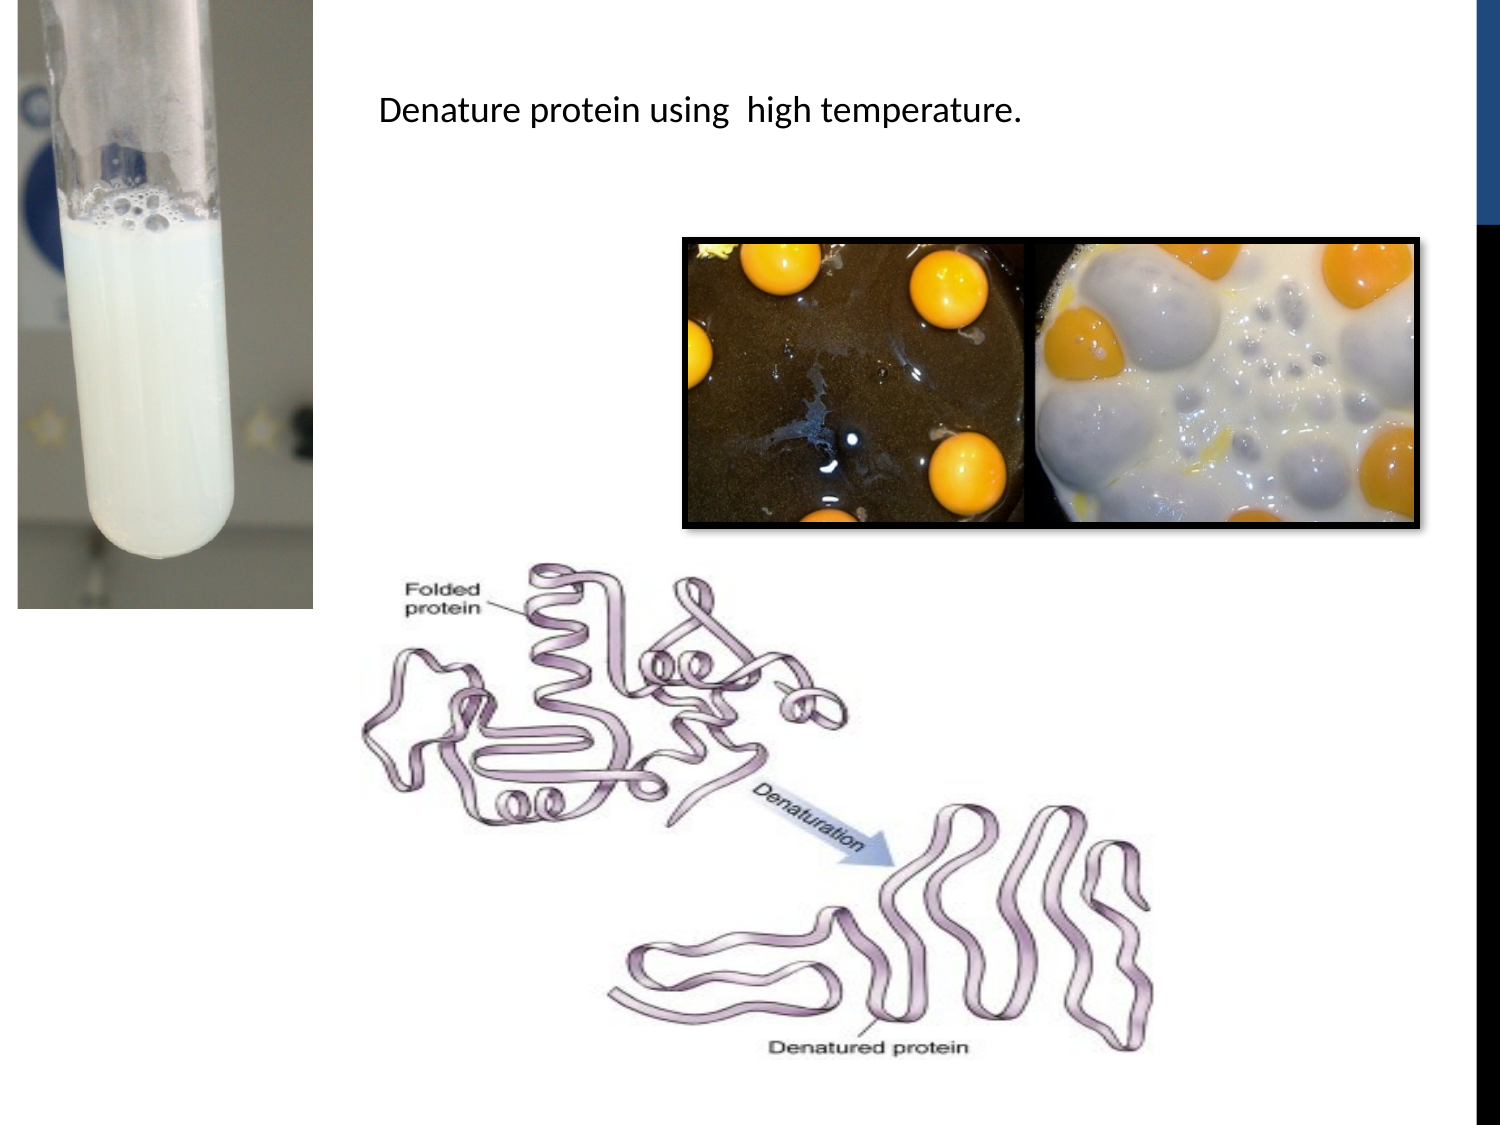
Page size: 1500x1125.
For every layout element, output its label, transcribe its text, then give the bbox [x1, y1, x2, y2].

picture [687, 242, 1415, 523]
text_box Denature protein using high temperature. [364, 78, 1047, 138]
picture [359, 561, 1160, 1060]
picture [0, 1, 470, 609]
